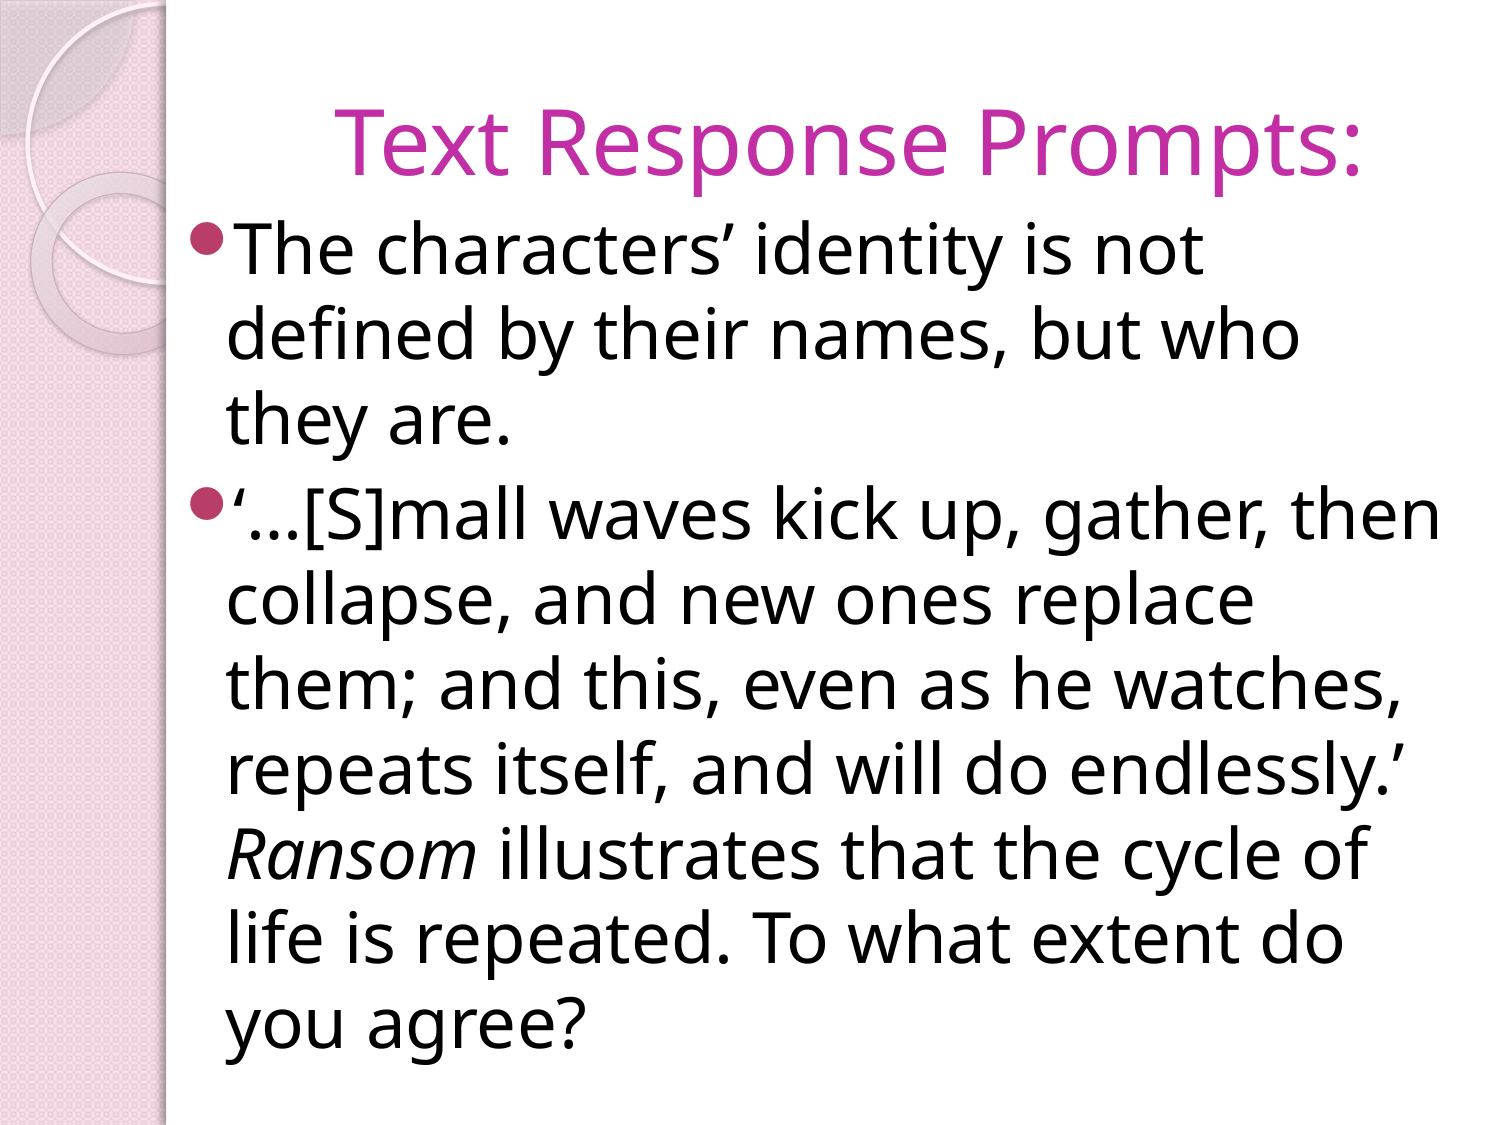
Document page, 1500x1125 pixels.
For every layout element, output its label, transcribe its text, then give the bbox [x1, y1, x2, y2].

title Text Response Prompts: [235, 45, 1466, 196]
list The characters’ identity is not defined by their names, but who they are. ‘…[S]mall waves kick up, gather, then collapse, and new ones replace them; and this, even as he watches, repeats itself, and will do endlessly.’ Ransom illustrates that the cycle of life is repeated. To what extent do you agree? [159, 196, 1466, 1071]
